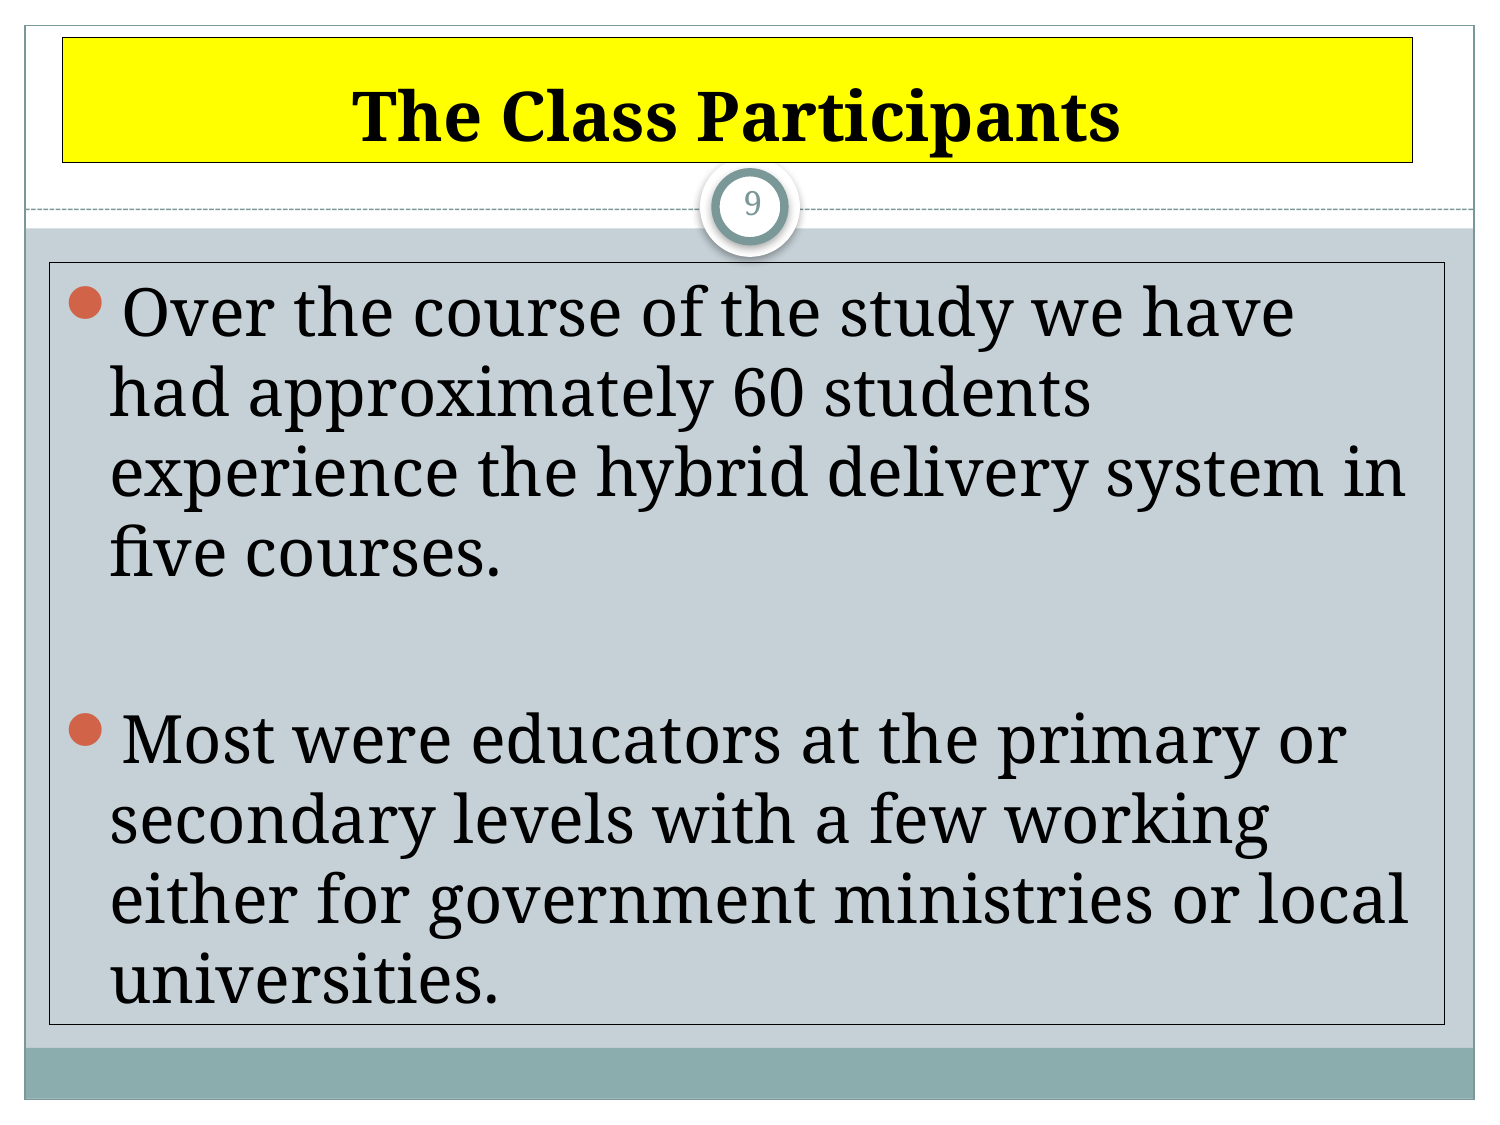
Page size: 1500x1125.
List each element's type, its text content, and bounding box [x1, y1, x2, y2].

title The Class Participants [62, 37, 1413, 163]
list Over the course of the study we have had approximately 60 students experience the hybrid delivery system in five courses. Most were educators at the primary or secondary levels with a few working either for government ministries or local universities. [49, 262, 1445, 1025]
slide_number 9 [715, 168, 791, 241]
